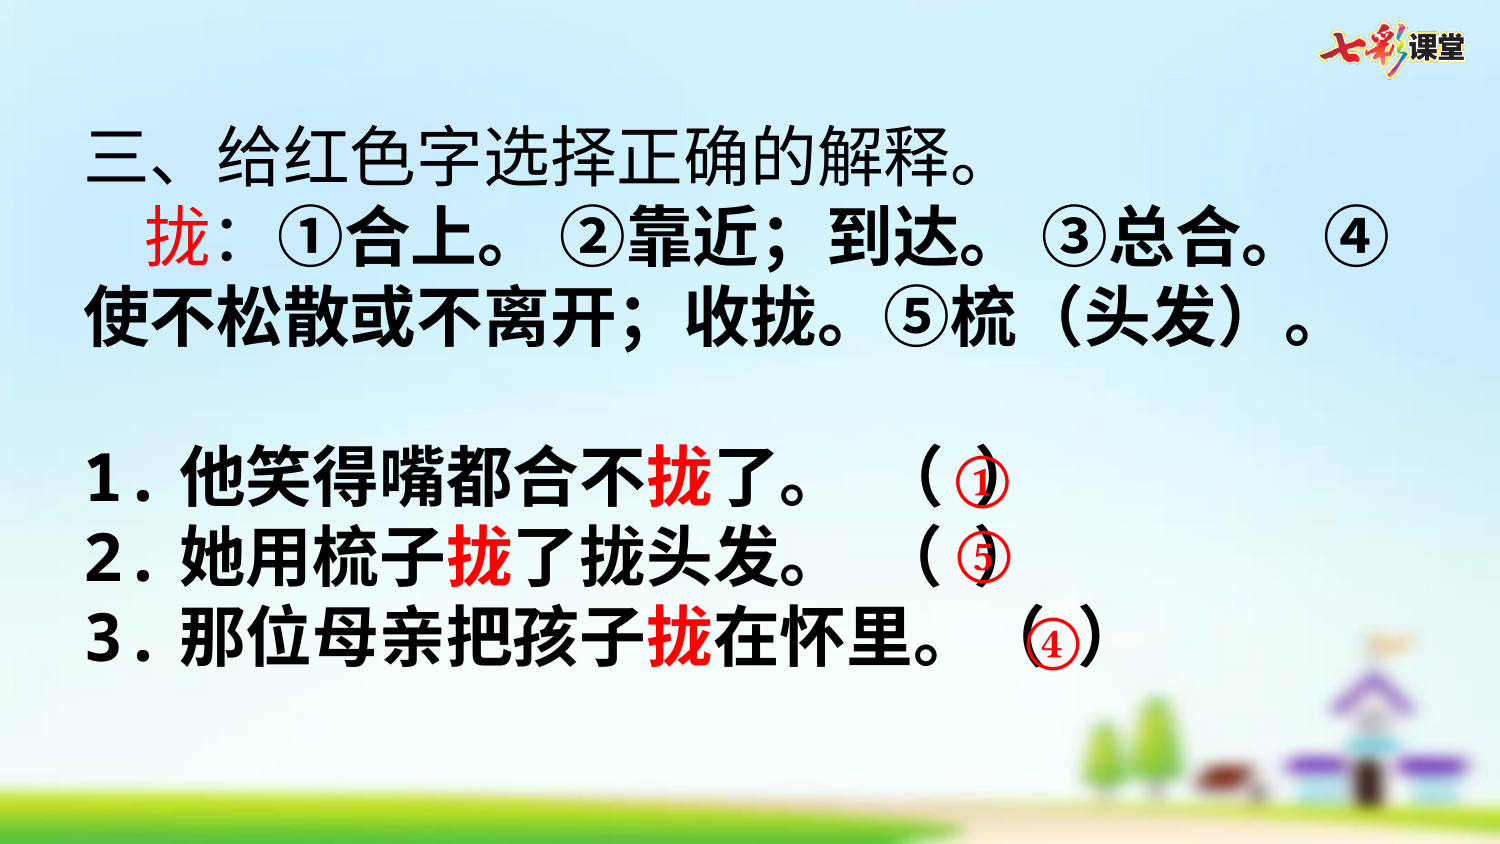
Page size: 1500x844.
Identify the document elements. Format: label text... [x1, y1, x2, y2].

text_box ① [938, 429, 1057, 524]
text_box ⑤ [940, 504, 1059, 600]
picture [0, 0, 1500, 844]
text_box 三、给红色字选择正确的解释。 拢：①合上。 ②靠近；到达。 ③总合。 ④使不松散或不离开；收拢。⑤梳（头发）。 1.他笑得嘴都合不拢了。 （ ） 2.她用梳子拢了拢头发。 （ ） 3.那位母亲把孩子拢在怀里。（ ） [68, 107, 1436, 683]
text_box ④ [1009, 590, 1128, 686]
